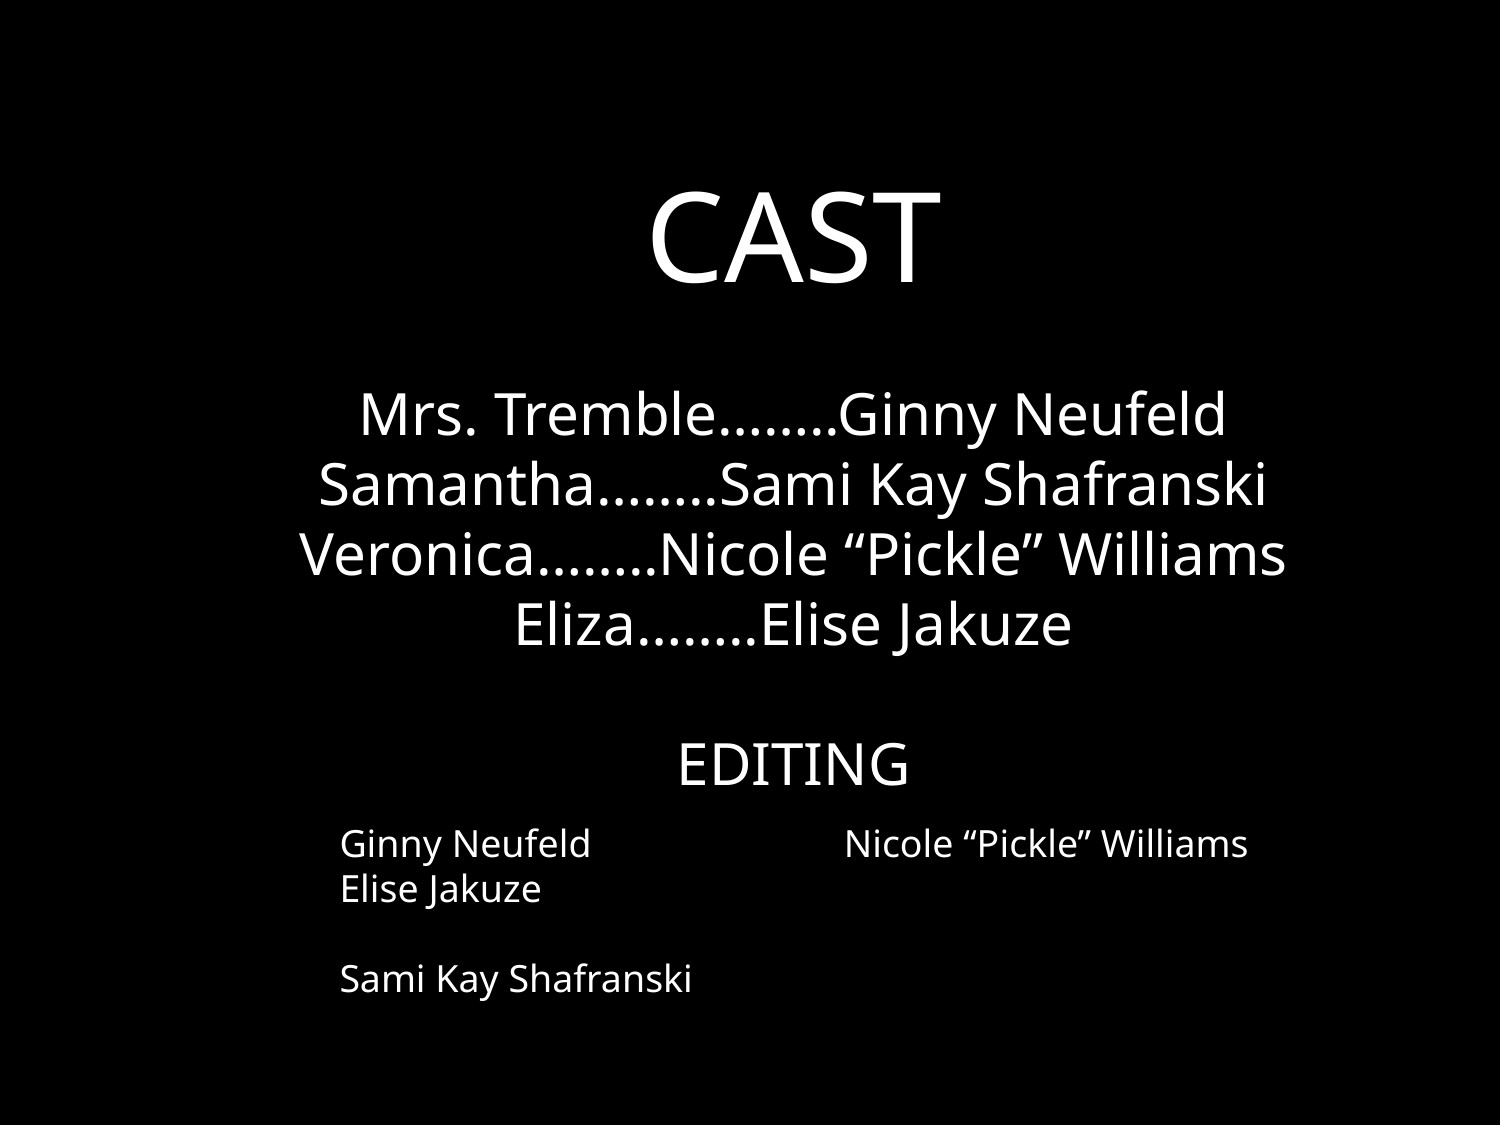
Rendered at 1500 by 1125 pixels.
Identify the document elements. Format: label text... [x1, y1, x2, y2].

text_box Ginny Neufeld Elise Jakuze Sami Kay Shafranski Nicole “Pickle” Williams [324, 812, 1363, 1008]
text_box CAST Mrs. Tremble……..Ginny Neufeld Samantha……..Sami Kay Shafranski Veronica……..Nicole “Pickle” Williams Eliza……..Elise Jakuze EDITING [237, 149, 1350, 875]
